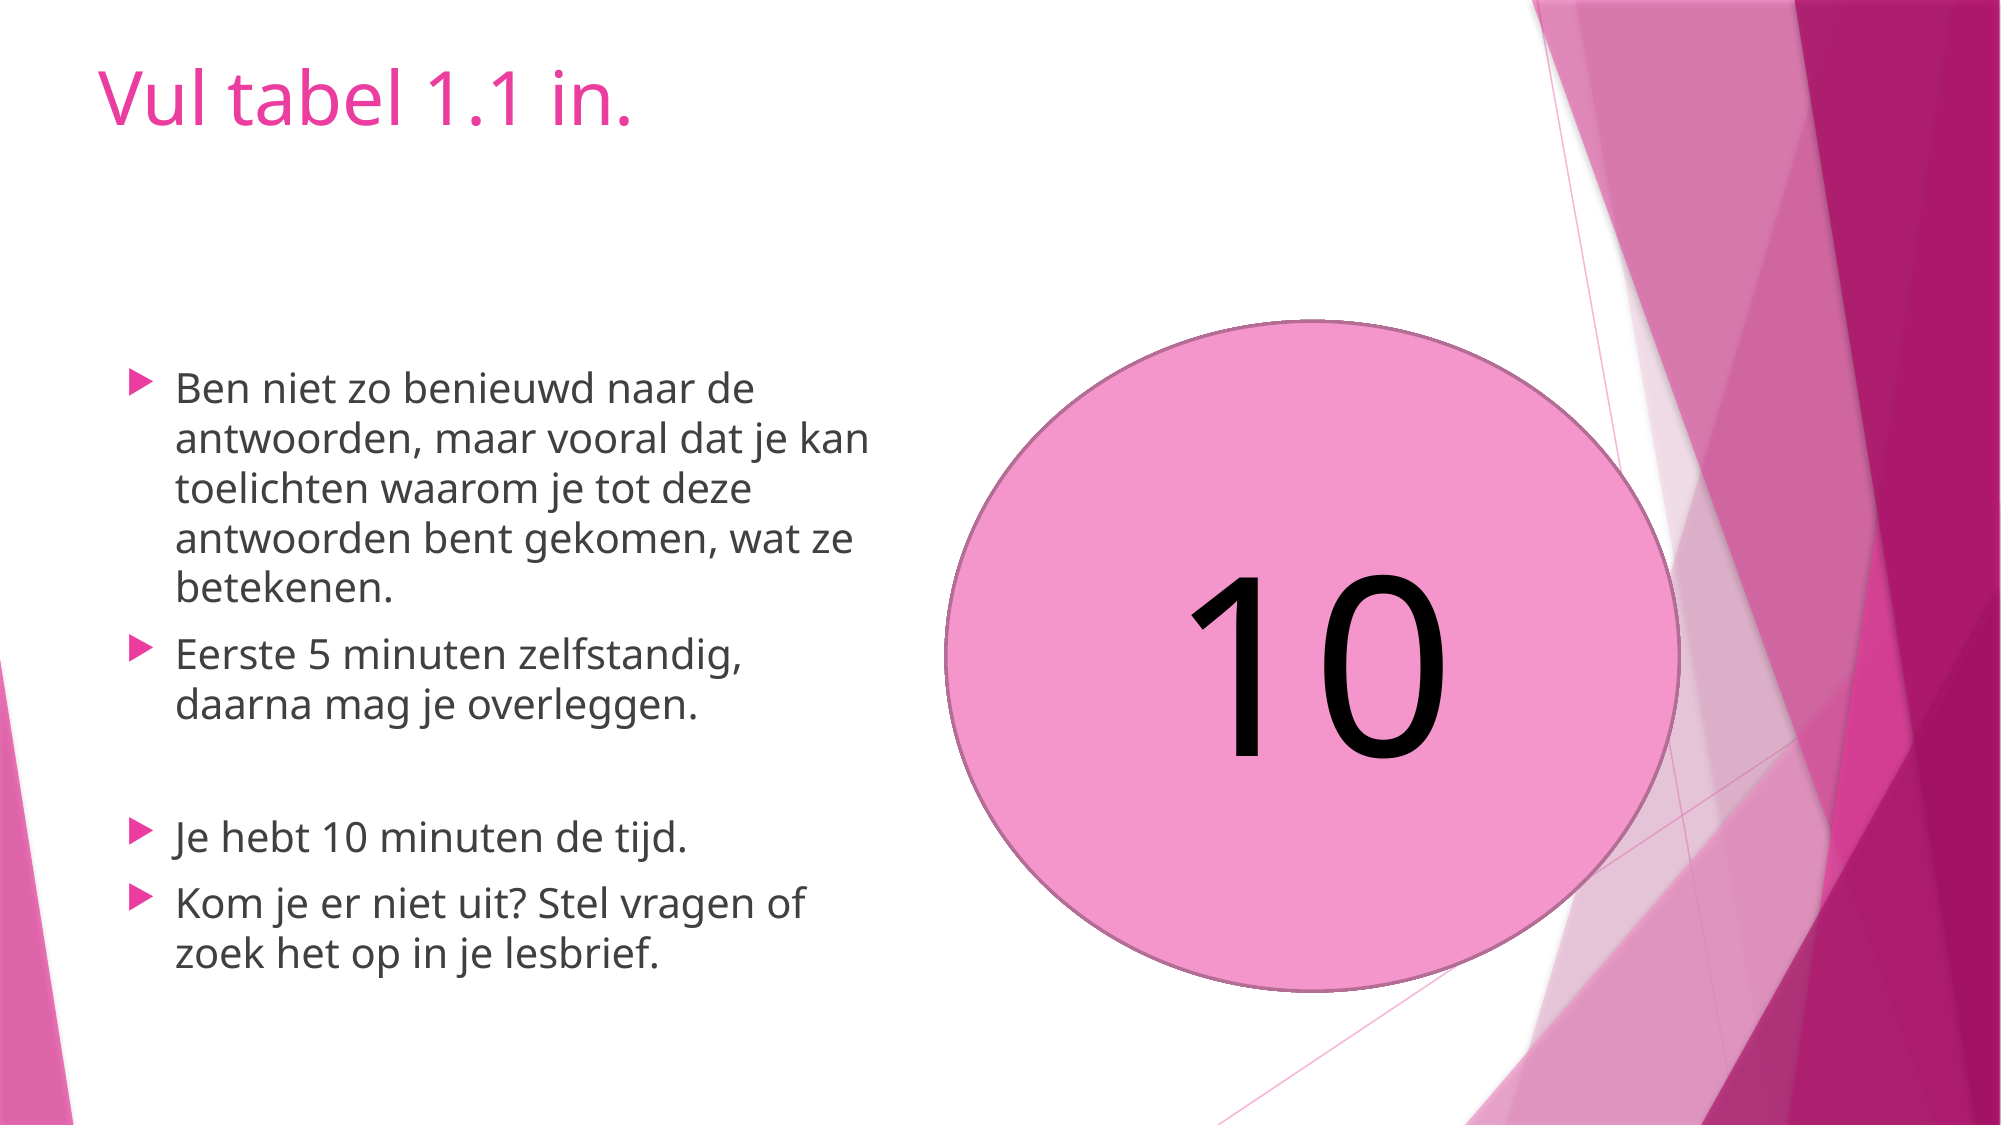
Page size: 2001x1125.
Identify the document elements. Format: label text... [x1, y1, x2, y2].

text_box 10 [944, 319, 1681, 993]
title Vul tabel 1.1 in. [83, 42, 1494, 260]
list Ben niet zo benieuwd naar de antwoorden, maar vooral dat je kan toelichten waarom je tot deze antwoorden bent gekomen, wat ze betekenen. Eerste 5 minuten zelfstandig, daarna mag je overleggen. Je hebt 10 minuten de tijd. Kom je er niet uit? Stel vragen of zoek het op in je lesbrief. [111, 354, 896, 992]
